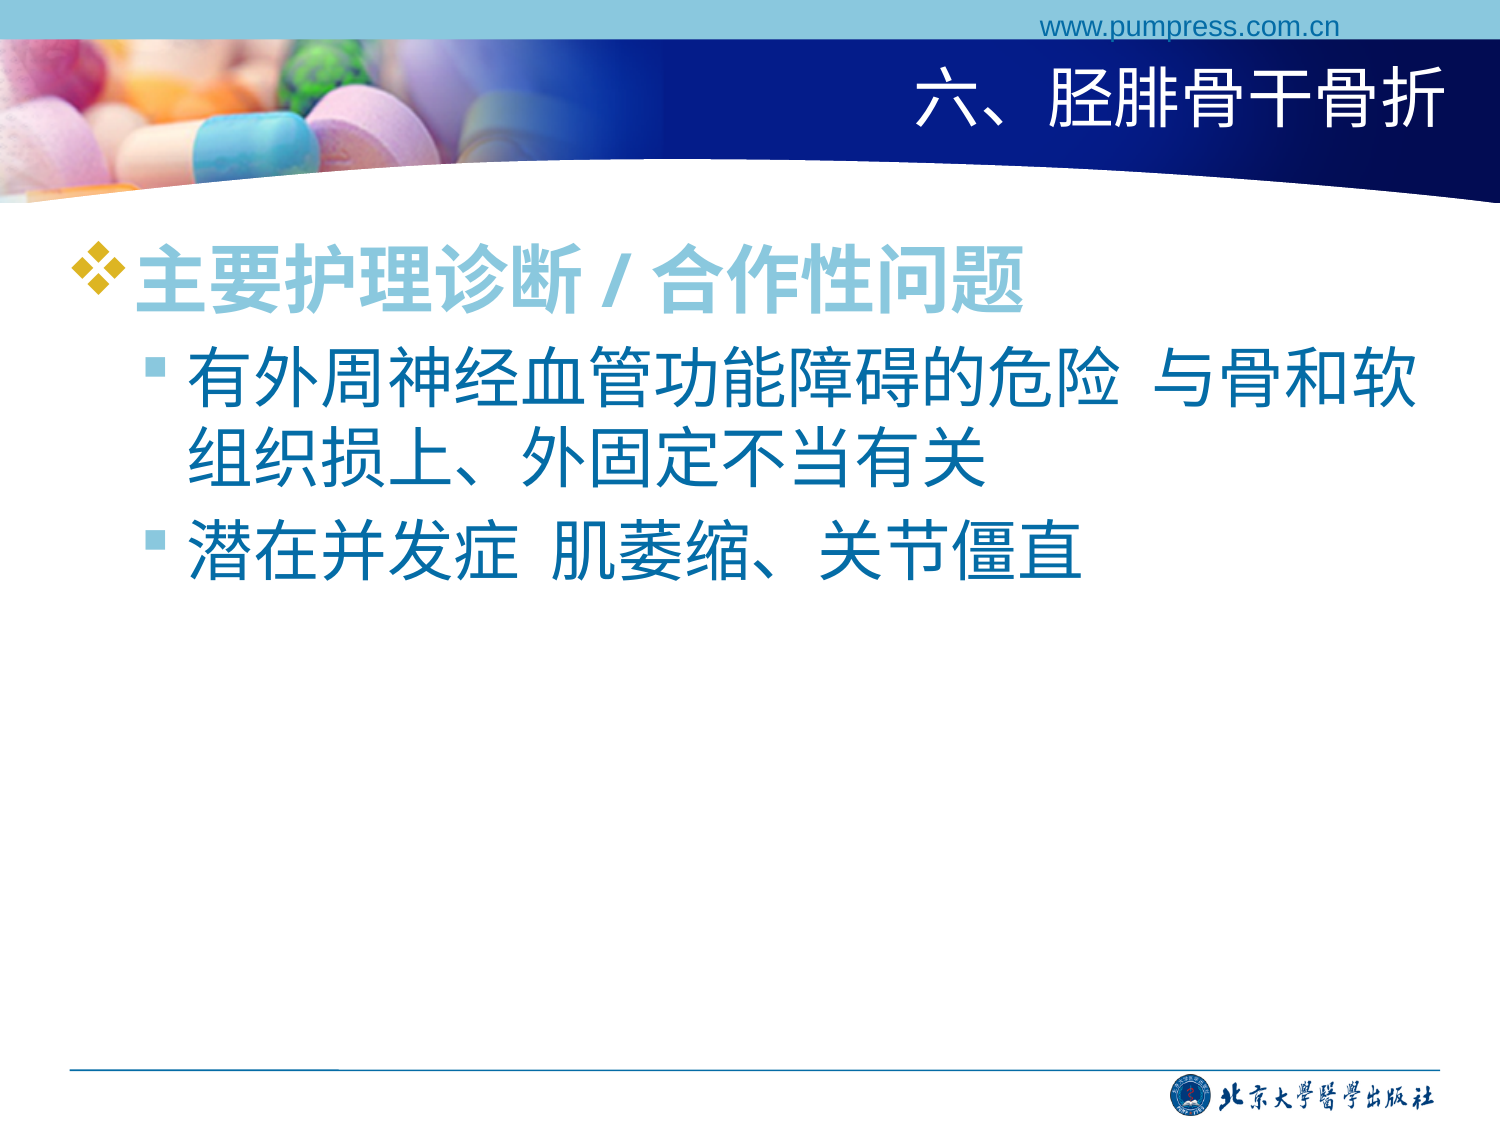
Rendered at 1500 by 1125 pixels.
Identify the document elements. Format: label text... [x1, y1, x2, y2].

picture [1170, 1074, 1436, 1118]
slide_number www.pumpress.com.cn [1025, 0, 1463, 38]
picture [0, 40, 1500, 203]
list 主要护理诊断/合作性问题 有外周神经血管功能障碍的危险 与骨和软组织损上、外固定不当有关 潜在并发症 肌萎缩、关节僵直 [49, 224, 1463, 1026]
title 六、胫腓骨干骨折 [137, 49, 1463, 143]
